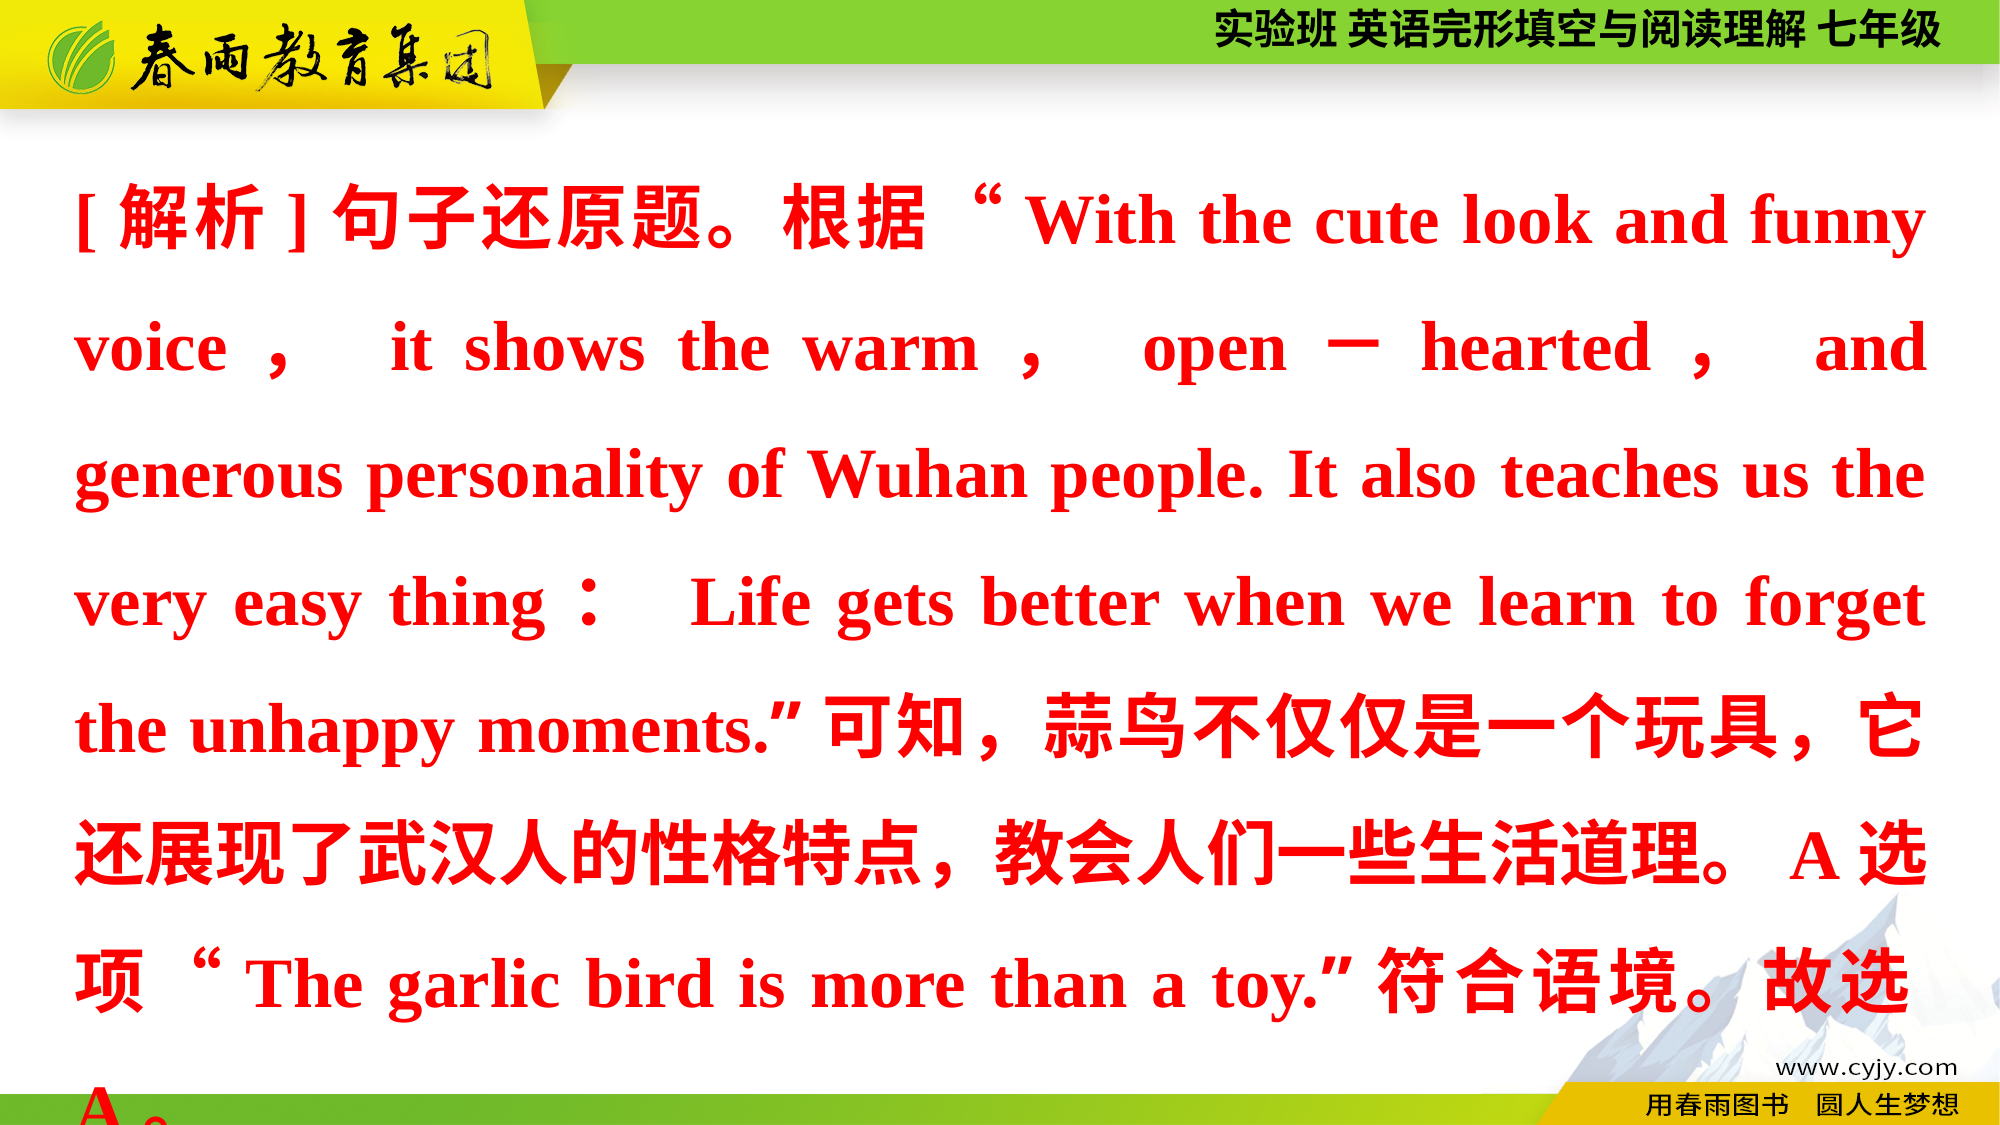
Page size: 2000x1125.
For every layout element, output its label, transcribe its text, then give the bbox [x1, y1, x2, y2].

list [解析]句子还原题。根据“With the cute look and funny voice， it shows the warm， open－hearted， and generous personality of Wuhan people. It also teaches us the very easy thing： Life gets better when we learn to forget the unhappy moments.”可知，蒜鸟不仅仅是一个玩具，它还展现了武汉人的性格特点，教会人们一些生活道理。A选项“The garlic bird is more than a toy.”符合语境。故选A。 [59, 122, 1944, 1023]
picture [0, 0, 2000, 1125]
